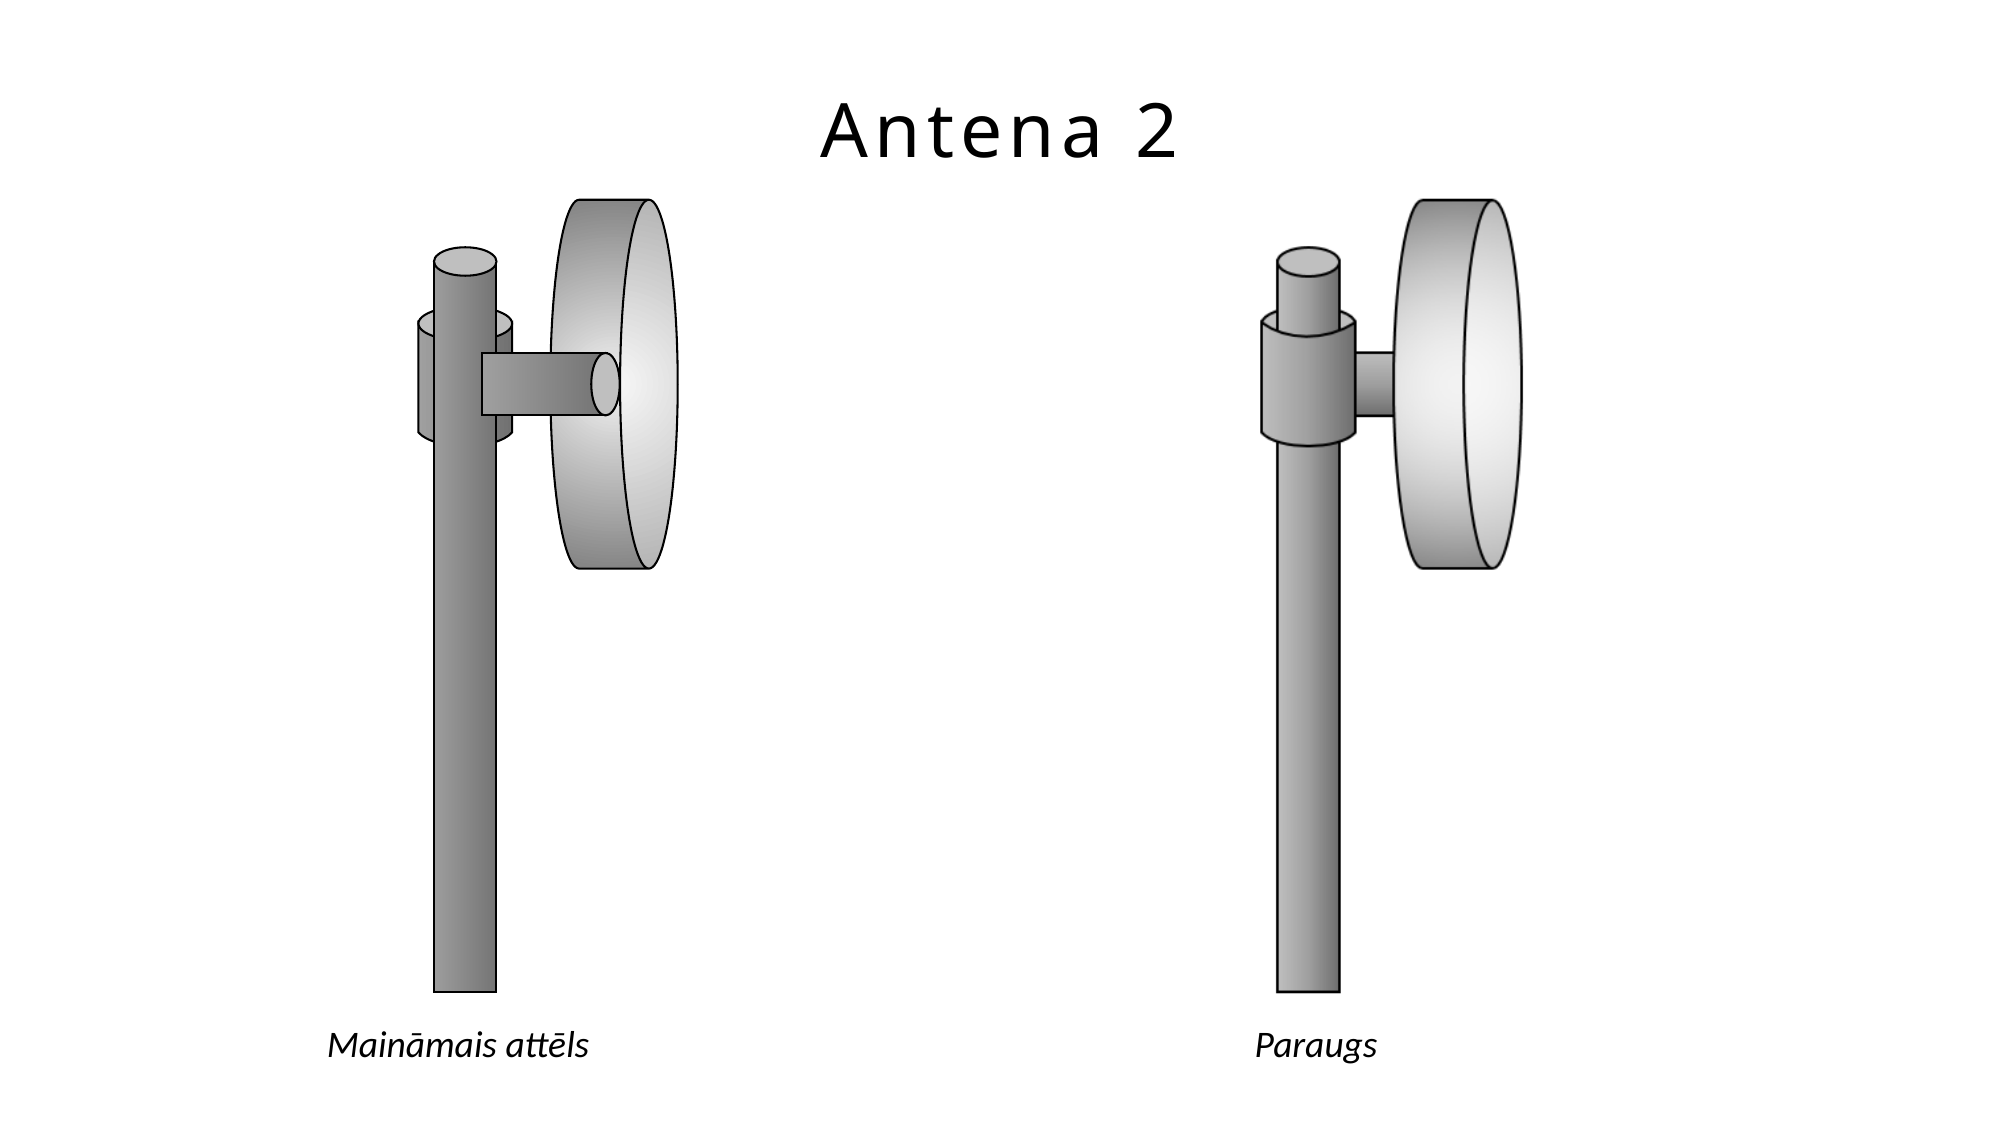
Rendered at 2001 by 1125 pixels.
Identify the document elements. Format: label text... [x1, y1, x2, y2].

text_box [551, 198, 679, 570]
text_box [418, 247, 513, 992]
title Antena 2 [97, 59, 1903, 196]
picture [1234, 194, 1531, 996]
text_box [519, 315, 583, 453]
text_box Paraugs [1239, 1013, 1393, 1073]
text_box Maināmais attēls [312, 1013, 605, 1073]
